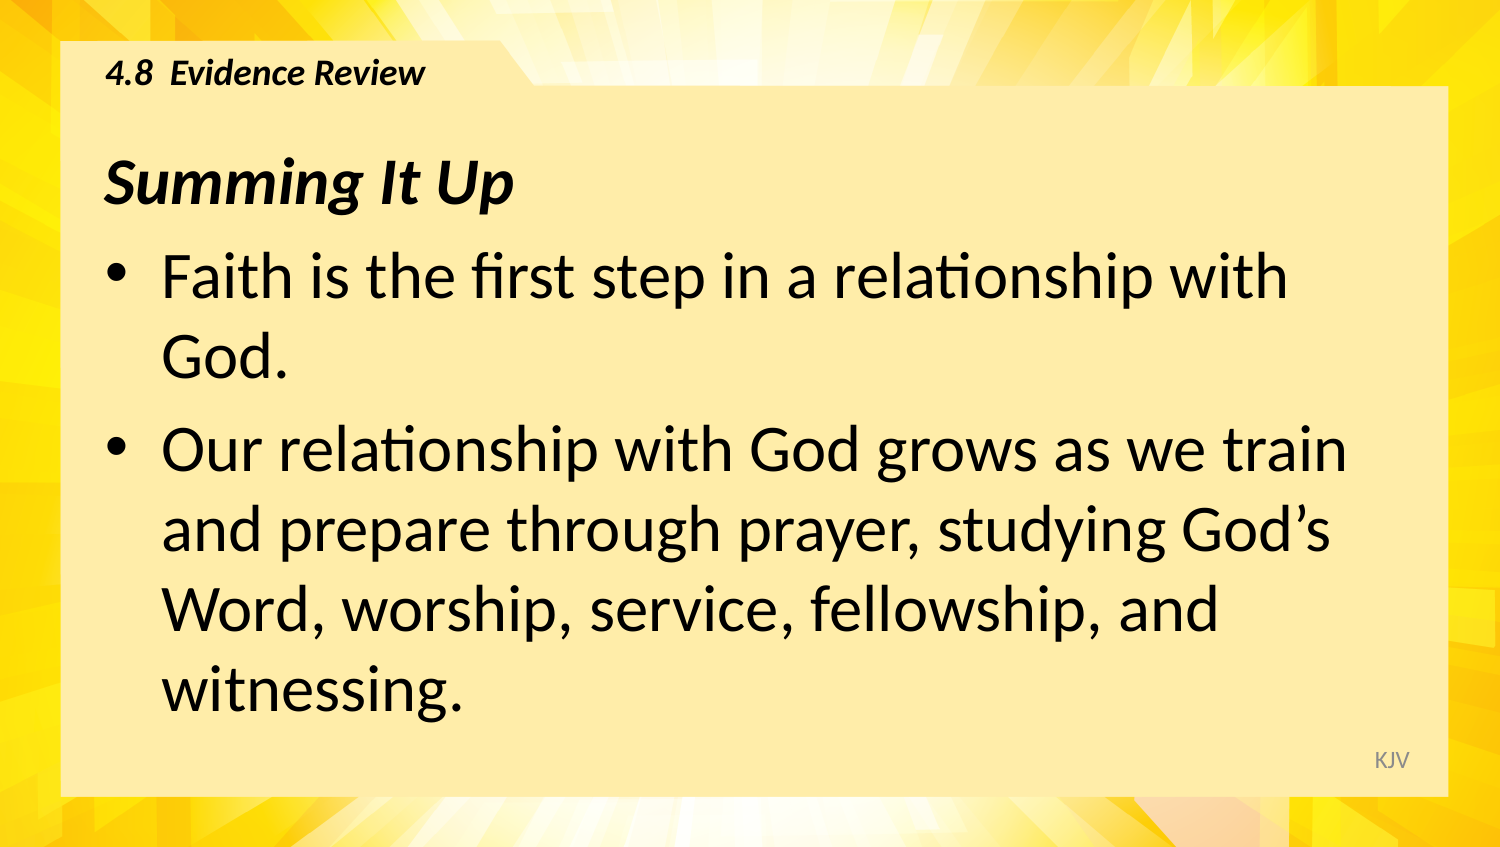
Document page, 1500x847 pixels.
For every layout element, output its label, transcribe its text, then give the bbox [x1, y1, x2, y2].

list Summing It Up Faith is the first step in a relationship with God. Our relationship with God grows as we train and prepare through prayer, studying God’s Word, worship, service, fellowship, and witnessing. [89, 141, 1403, 722]
footer KJV [950, 736, 1425, 782]
picture [0, 0, 1500, 847]
title 4.8 Evidence Review [89, 33, 1420, 108]
